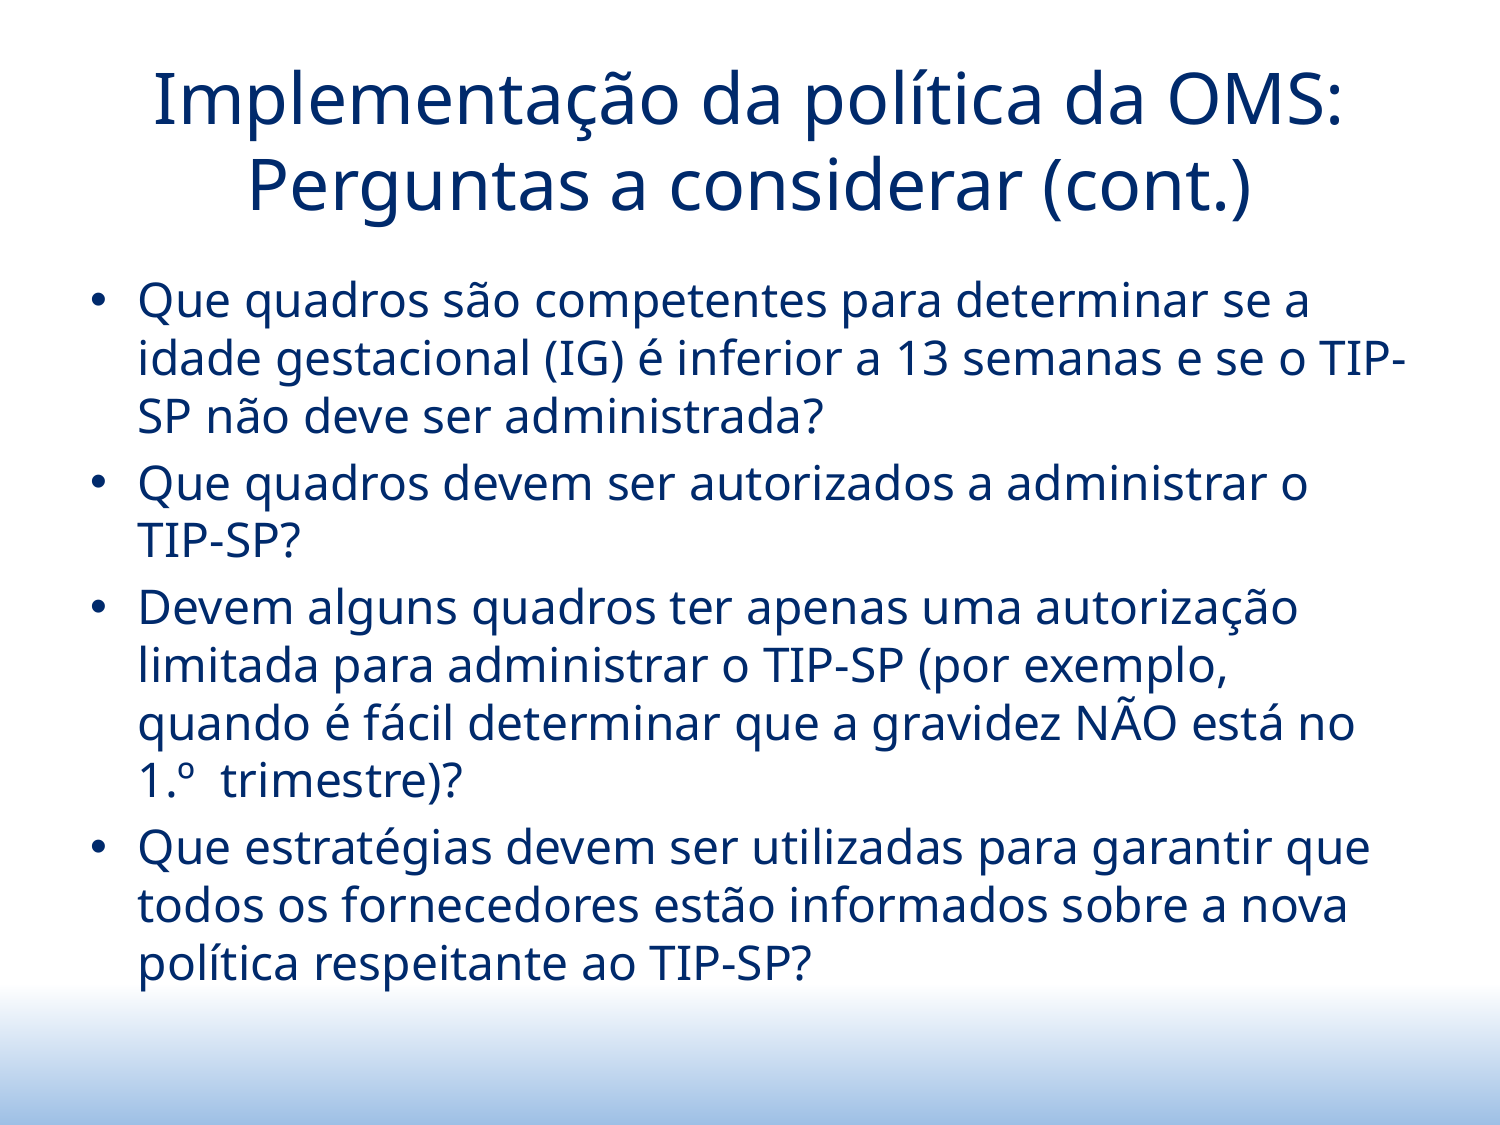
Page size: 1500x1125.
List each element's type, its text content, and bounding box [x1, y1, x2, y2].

title Implementação da política da OMS: Perguntas a considerar (cont.) [75, 45, 1425, 233]
list Que quadros são competentes para determinar se a idade gestacional (IG) é inferior a 13 semanas e se o TIP-SP não deve ser administrada? Que quadros devem ser autorizados a administrar o TIP-SP? Devem alguns quadros ter apenas uma autorização limitada para administrar o TIP-SP (por exemplo, quando é fácil determinar que a gravidez NÃO está no 1.º trimestre)? Que estratégias devem ser utilizadas para garantir que todos os fornecedores estão informados sobre a nova política respeitante ao TIP-SP? [75, 262, 1425, 1005]
